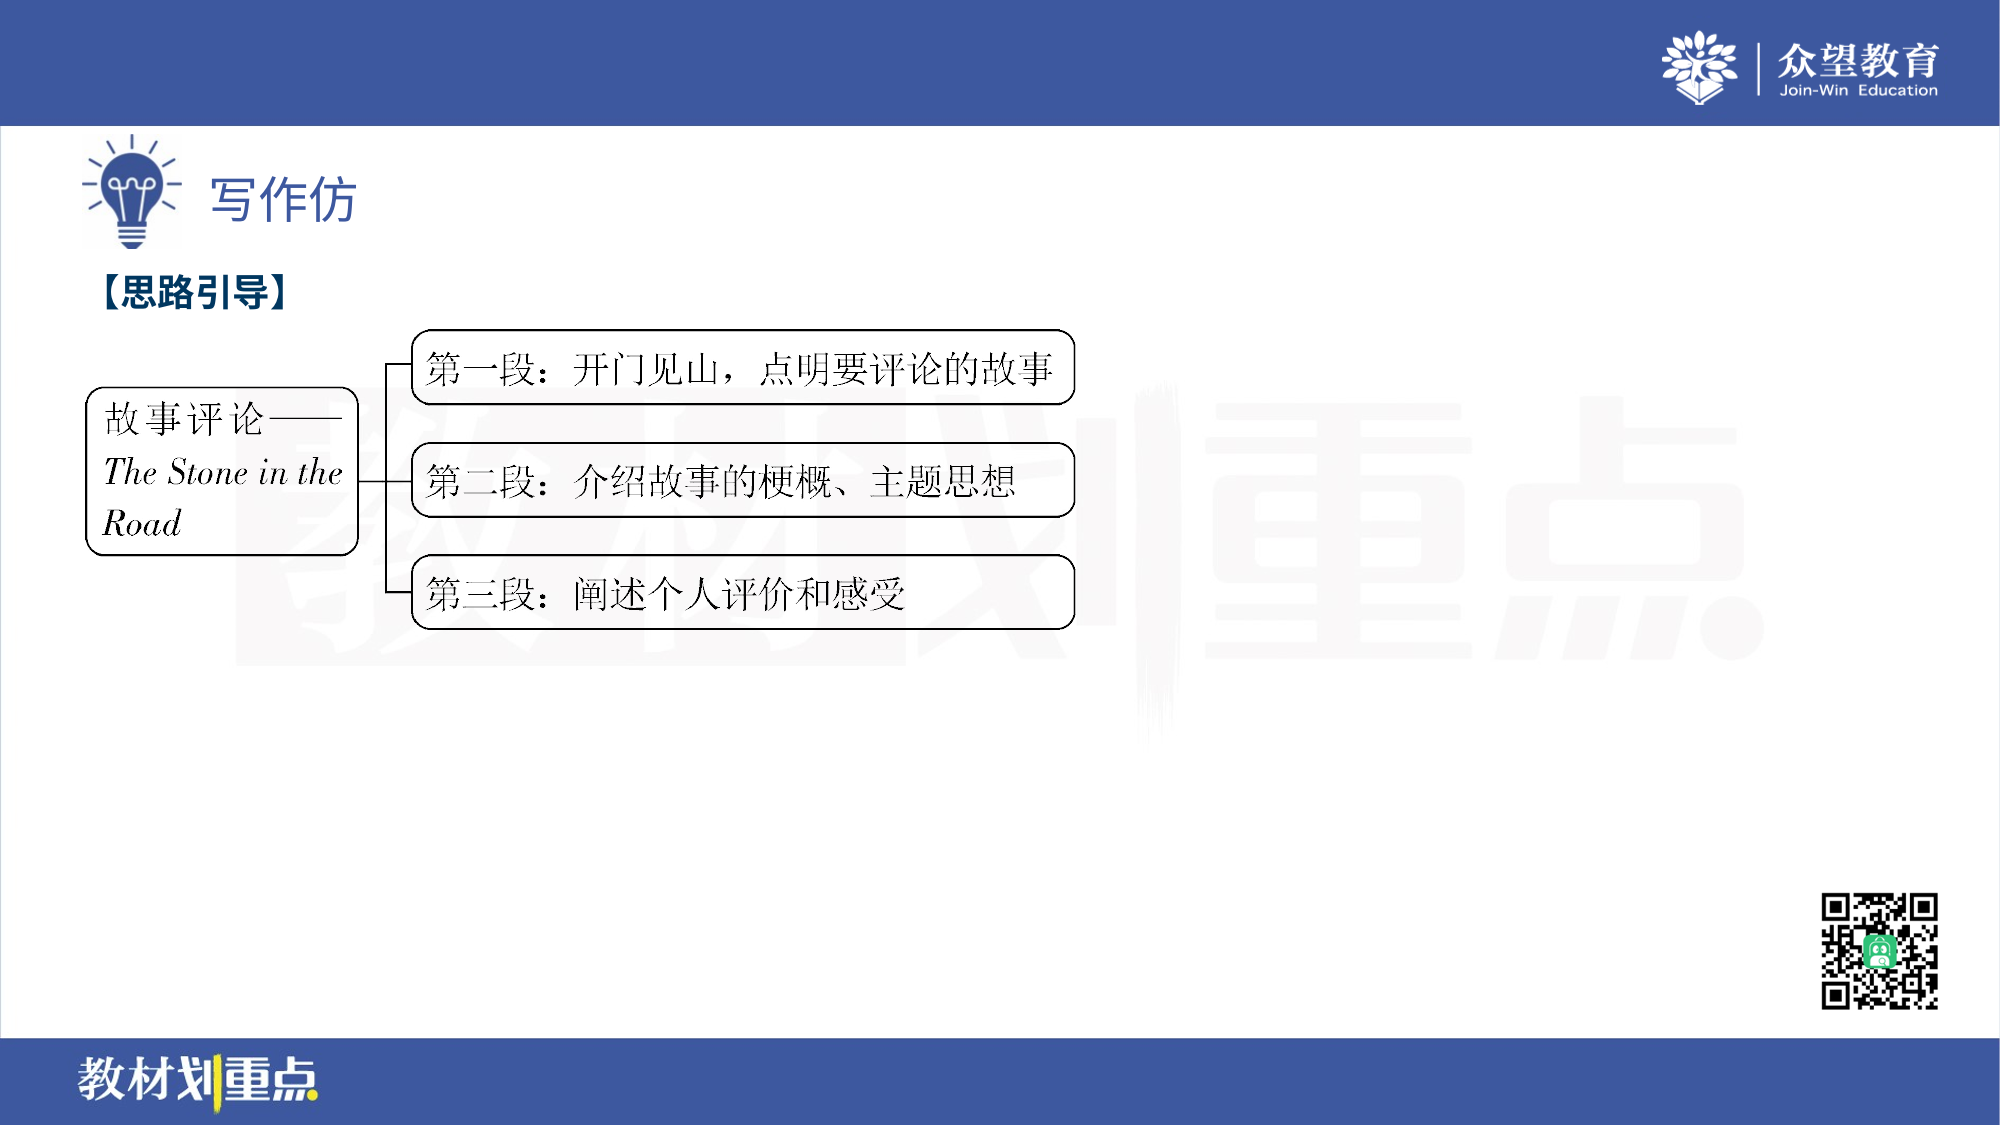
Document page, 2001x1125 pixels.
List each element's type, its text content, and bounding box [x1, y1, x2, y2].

text_box 【思路引导】 [82, 248, 1817, 307]
picture [0, 0, 2000, 1125]
